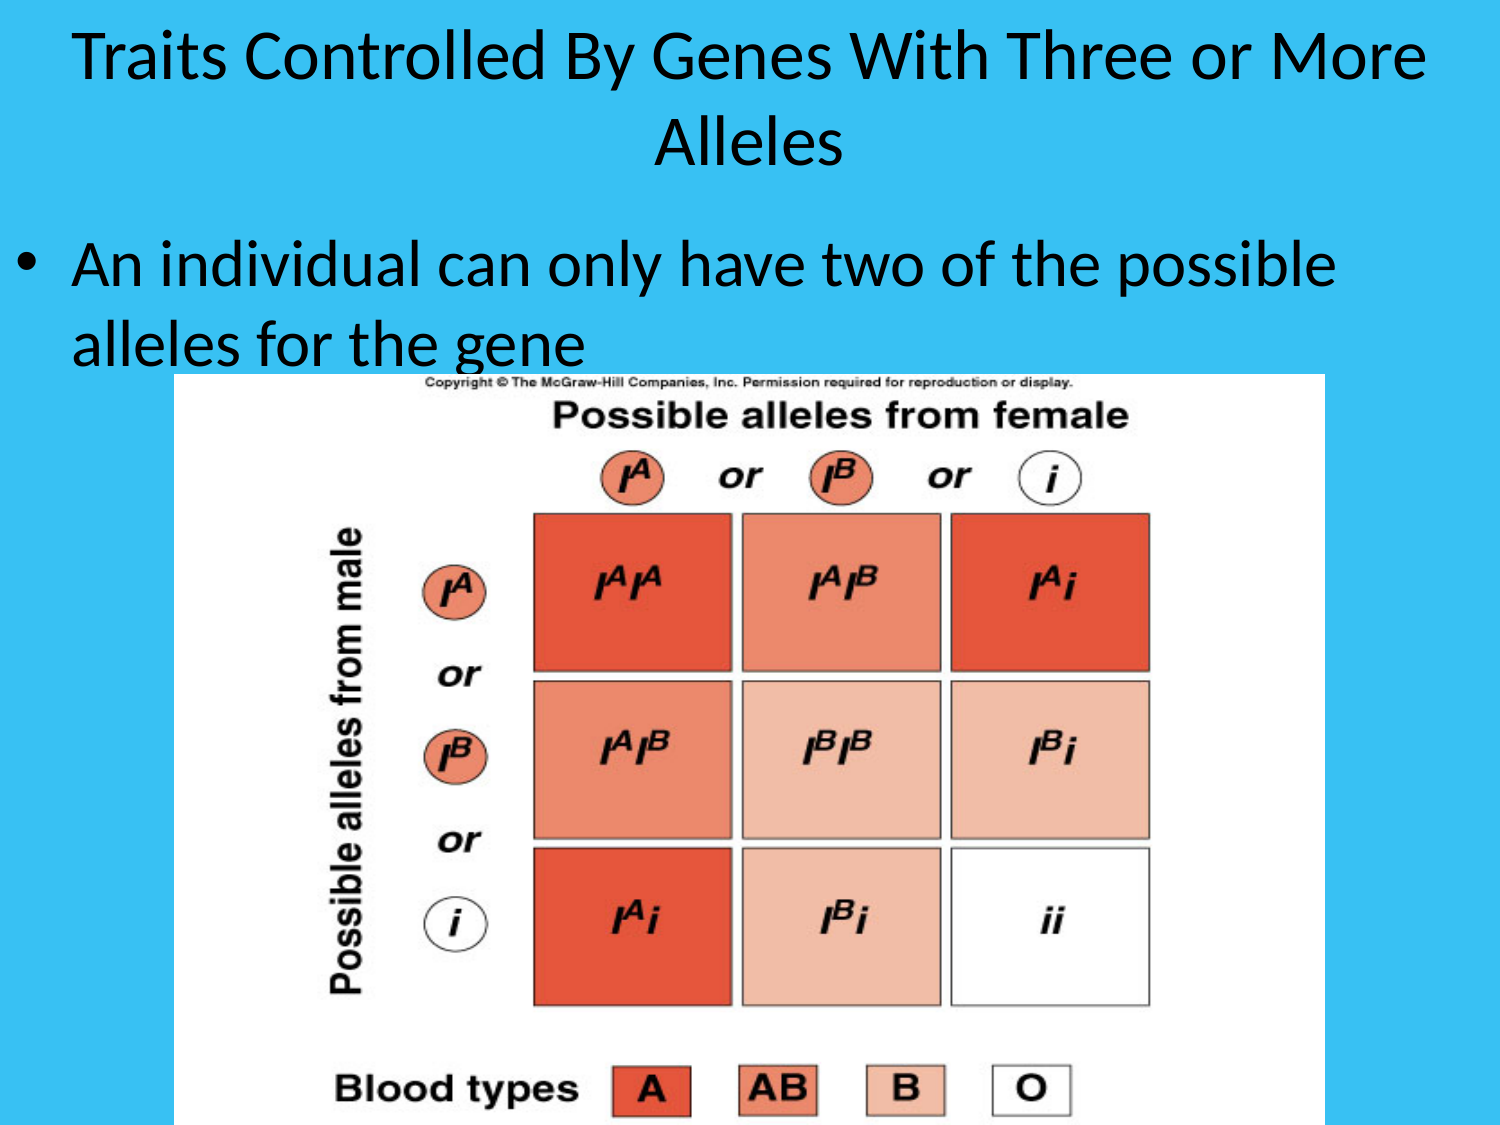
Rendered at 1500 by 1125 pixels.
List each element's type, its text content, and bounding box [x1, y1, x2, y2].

title Traits Controlled By Genes With Three or More Alleles [0, 0, 1500, 188]
list An individual can only have two of the possible alleles for the gene [0, 212, 1500, 388]
picture [174, 374, 1326, 1125]
